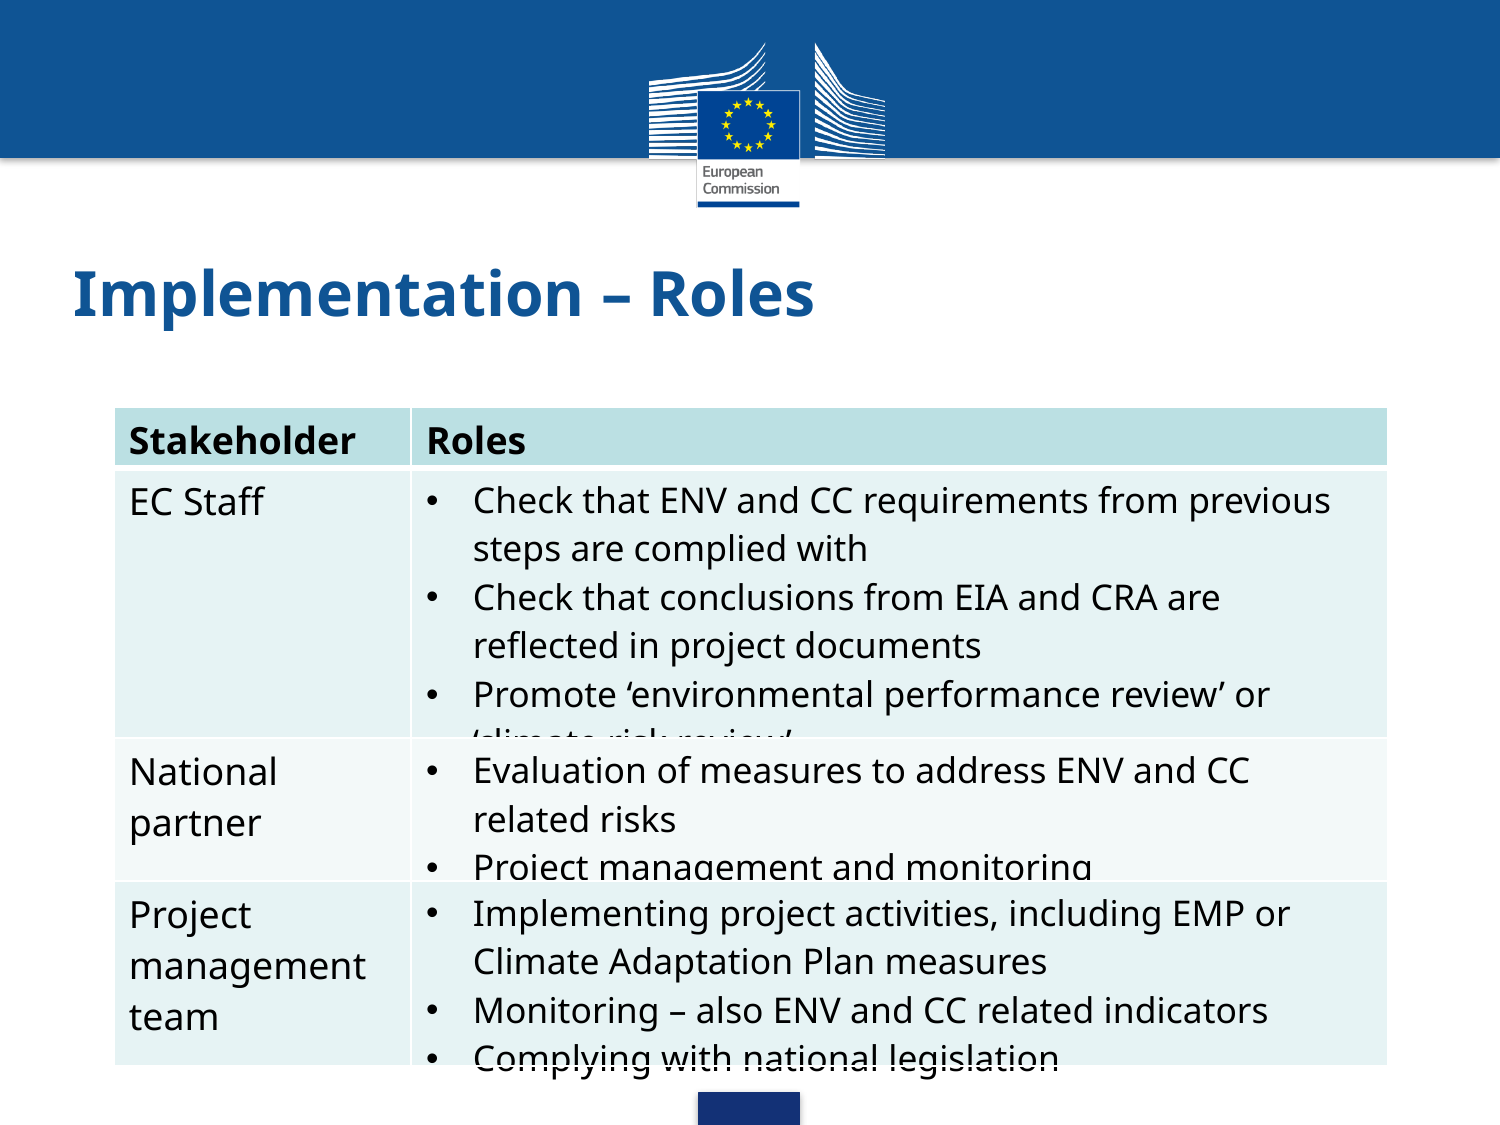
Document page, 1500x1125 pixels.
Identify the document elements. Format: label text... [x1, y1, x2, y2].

table_header Stakeholder [115, 408, 410, 465]
table_cell National partner [115, 739, 410, 880]
table_cell EC Staff [115, 471, 410, 737]
table_cell Evaluation of measures to address ENV and CC related risks Project management and monitoring [412, 739, 1387, 880]
title Implementation – Roles [0, 190, 1454, 394]
table_cell Check that ENV and CC requirements from previous steps are complied with Check that conclusions from EIA and CRA are reflected in project documents Promote ‘environmental performance review’ or ‘climate risk review’ [412, 471, 1387, 737]
table_header Roles [412, 408, 1387, 465]
picture [649, 42, 885, 190]
table_cell Implementing project activities, including EMP or Climate Adaptation Plan measures Monitoring – also ENV and CC related indicators Complying with national legislation [412, 882, 1387, 1065]
table_cell Project management team [115, 882, 410, 1065]
